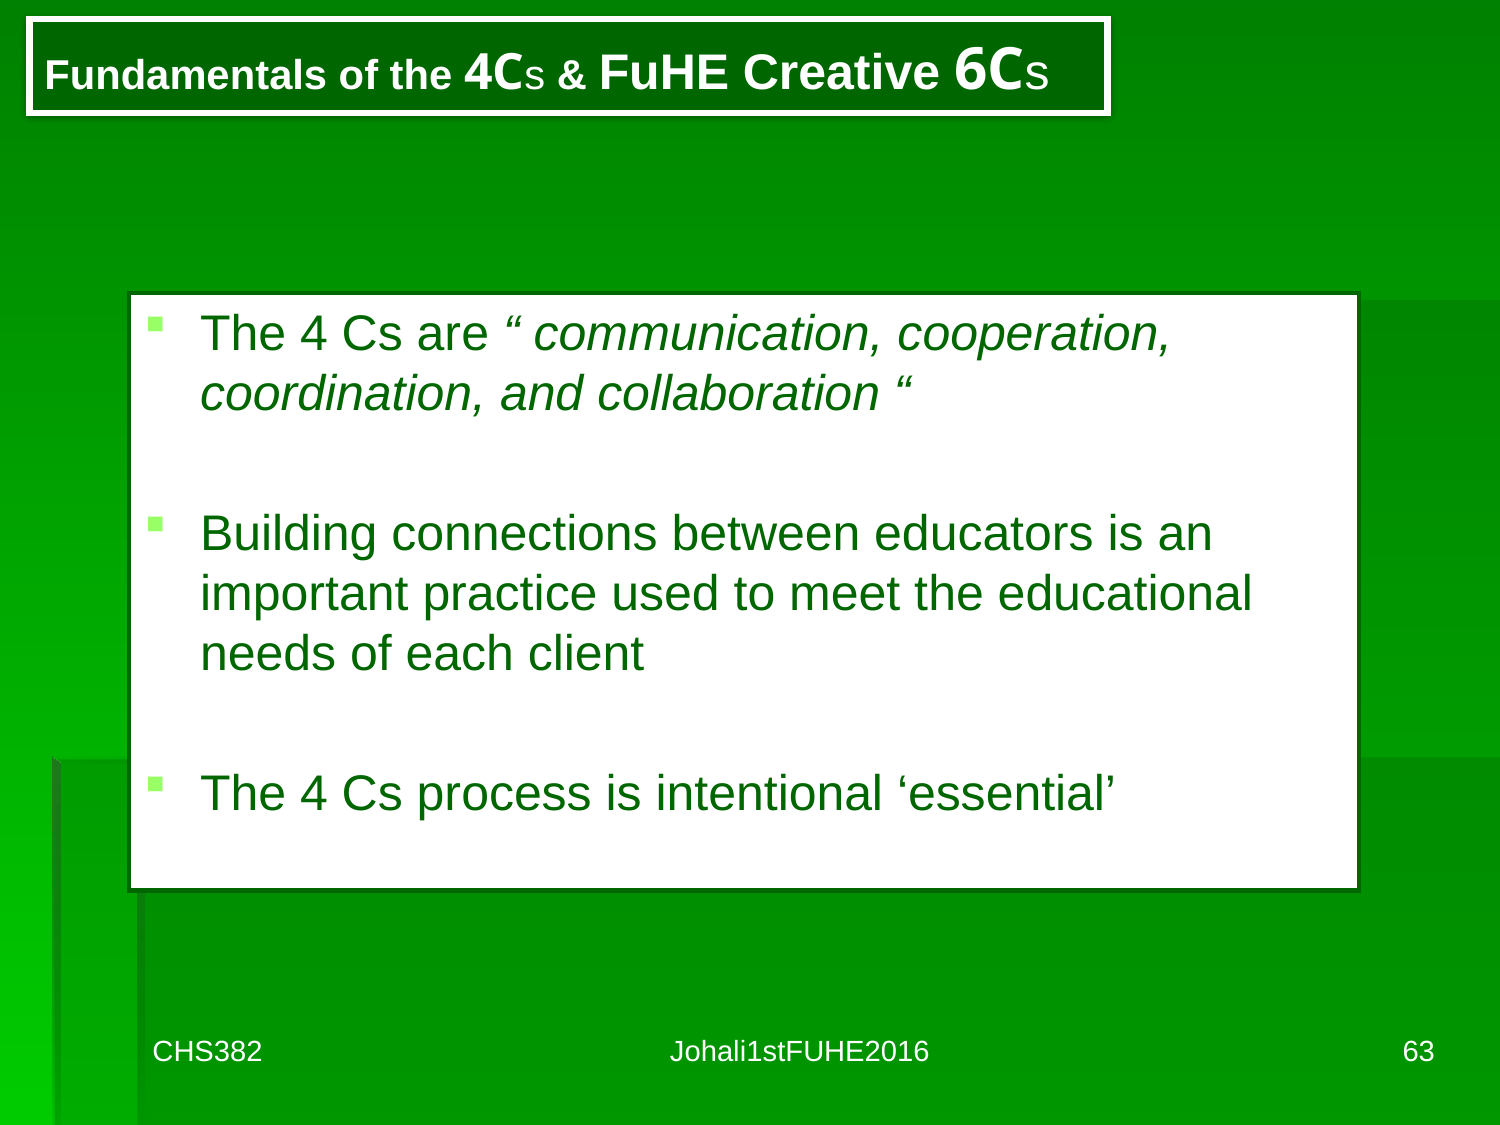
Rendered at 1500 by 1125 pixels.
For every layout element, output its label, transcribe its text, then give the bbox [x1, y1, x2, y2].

list The 4 Cs are “ communication, cooperation, coordination, and collaboration “ Building connections between educators is an important practice used to meet the educational needs of each client The 4 Cs process is intentional ‘essential’ [127, 291, 1361, 893]
slide_number 63 [1137, 1024, 1451, 1103]
slide_number CHS382 [137, 1024, 450, 1103]
footer Johali1stFUHE2016 [562, 1024, 1038, 1103]
title Fundamentals of the 4Cs & FuHE Creative 6Cs [26, 16, 1111, 116]
